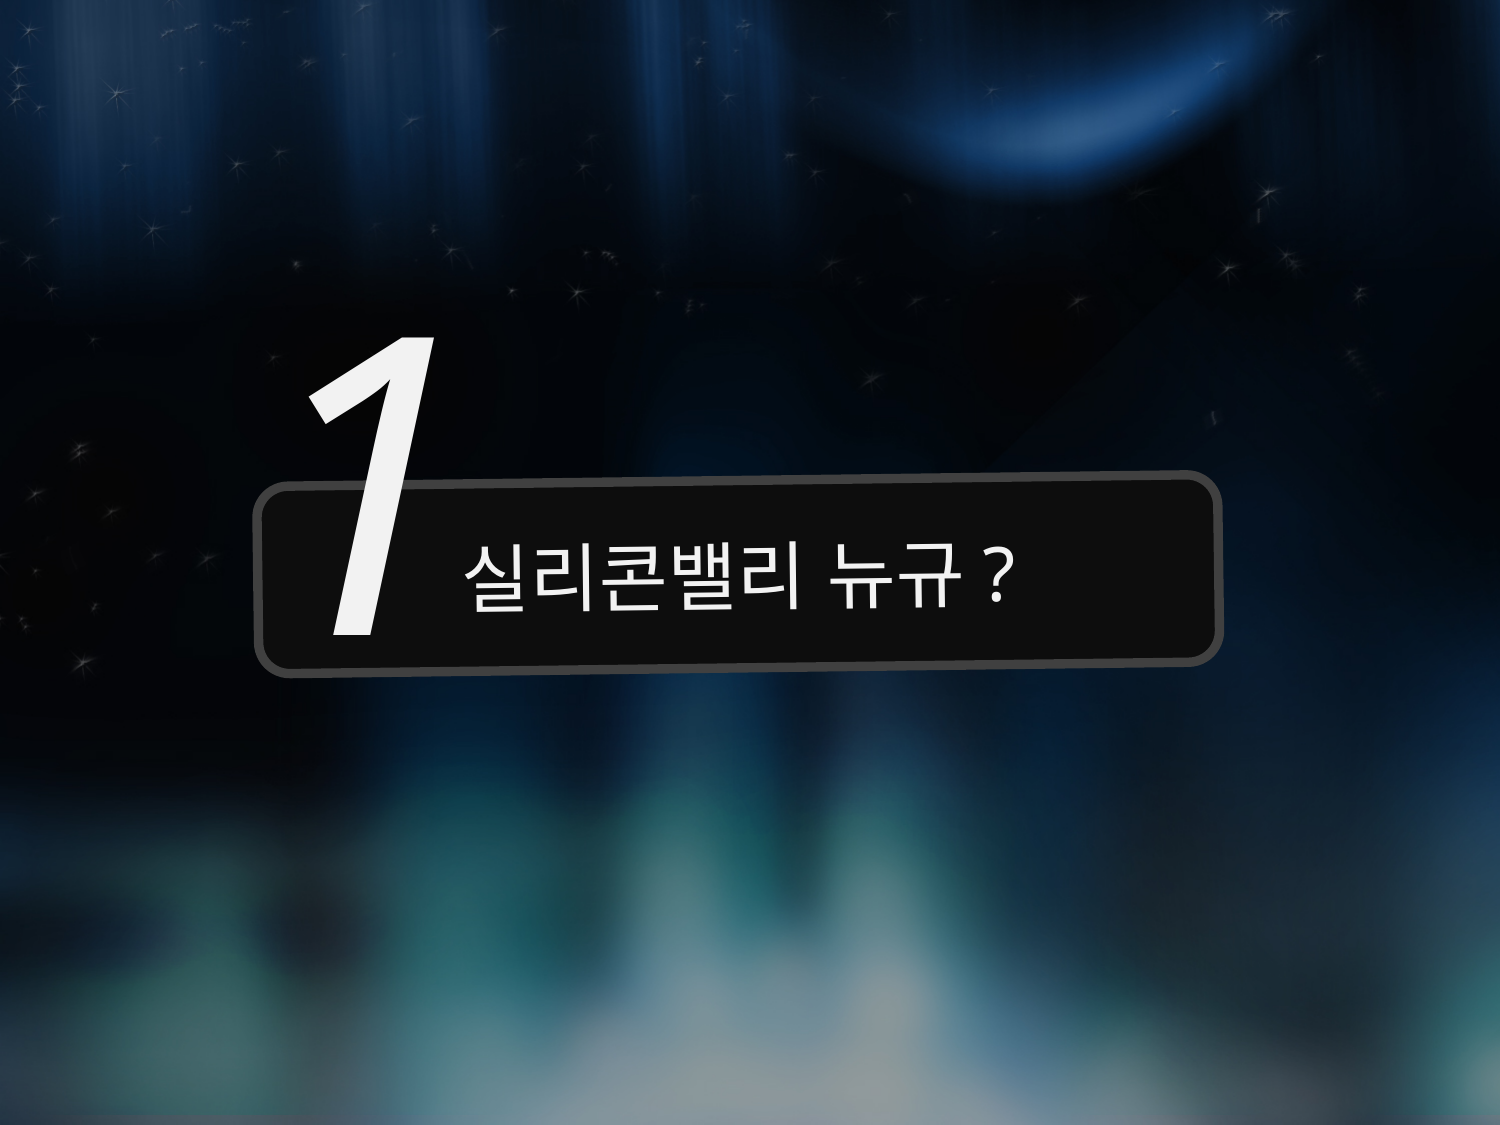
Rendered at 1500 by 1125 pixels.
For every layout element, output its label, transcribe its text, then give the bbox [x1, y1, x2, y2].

text_box 1 [234, 210, 493, 726]
text_box 실리콘밸리 뉴규? [493, 472, 1222, 674]
picture [0, 0, 1500, 1125]
